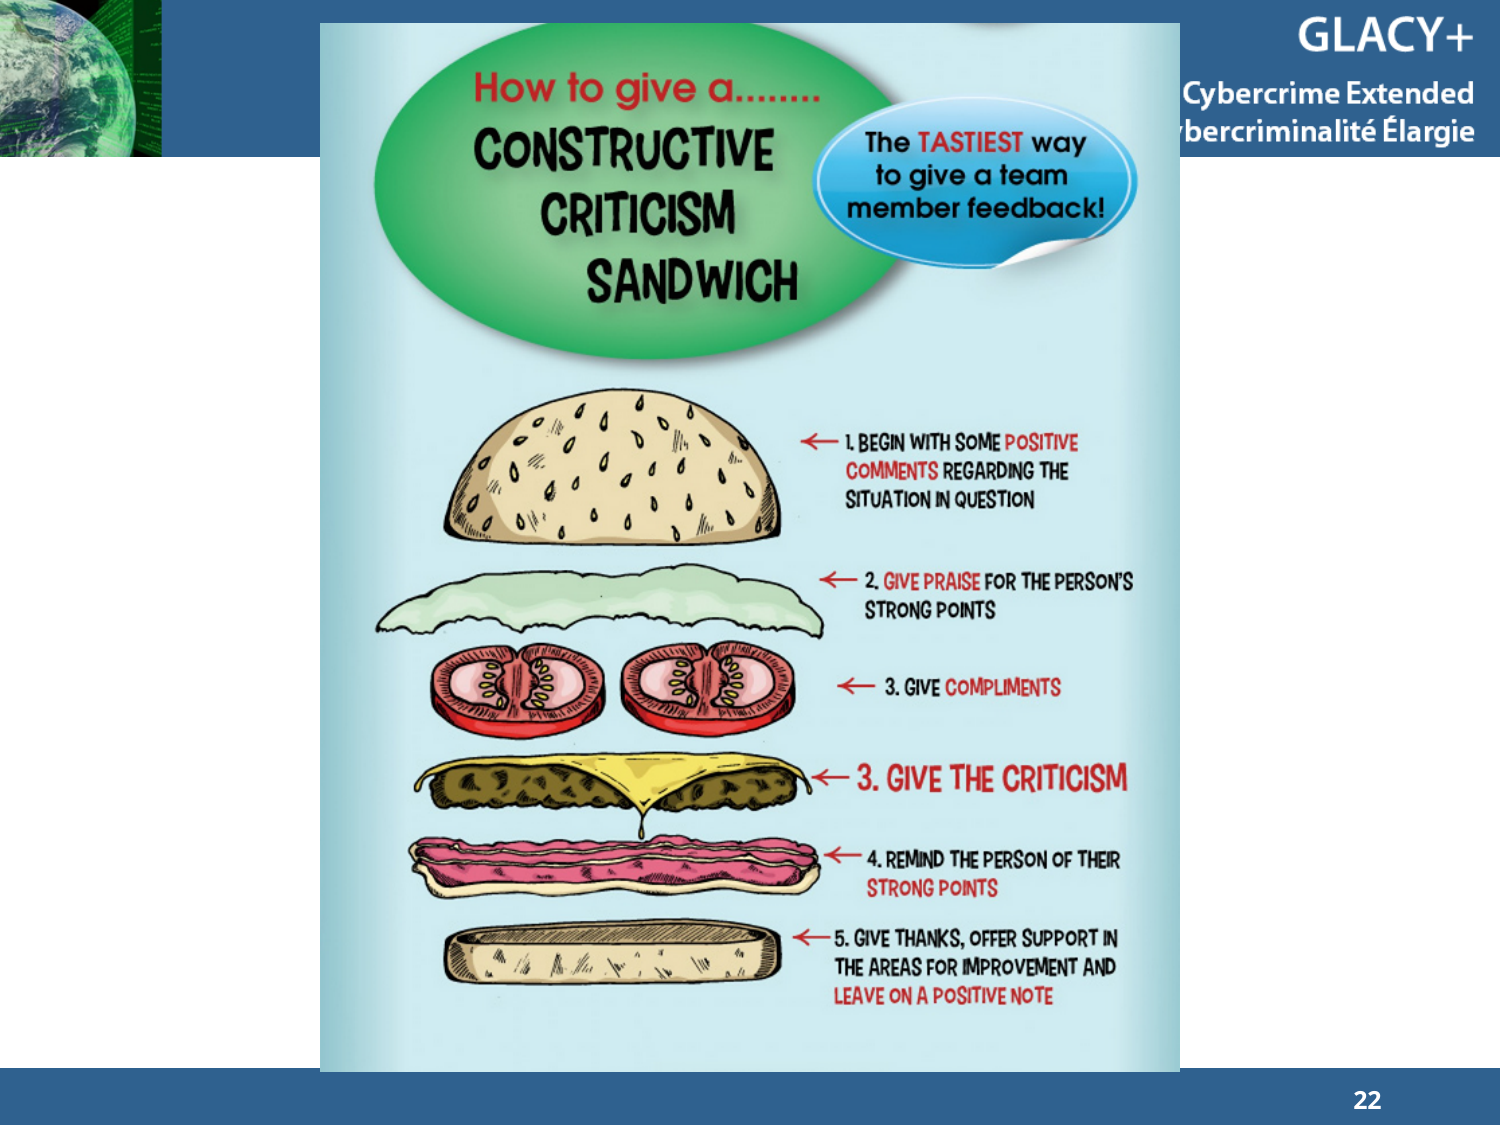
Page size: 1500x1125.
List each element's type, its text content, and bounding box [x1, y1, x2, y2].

picture [0, 0, 1500, 1072]
slide_number 22 [1059, 1071, 1397, 1125]
